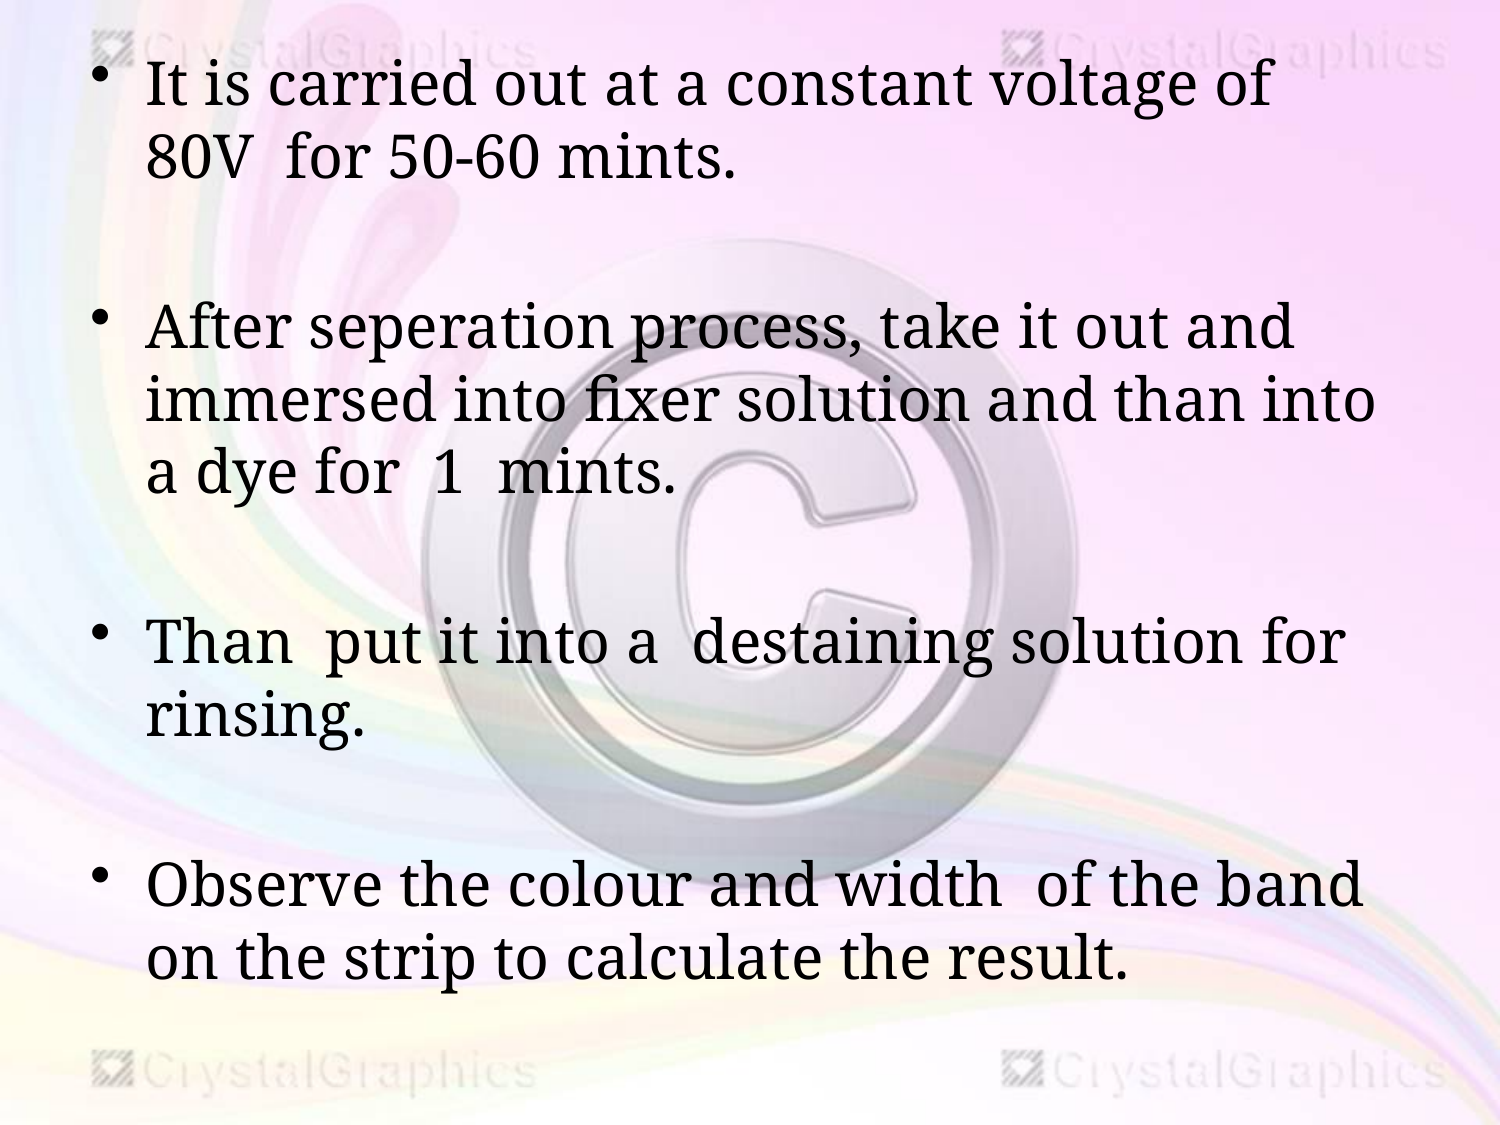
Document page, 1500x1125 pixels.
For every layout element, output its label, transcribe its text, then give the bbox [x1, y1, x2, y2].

picture [0, 0, 1500, 1125]
list It is carried out at a constant voltage of 80V for 50-60 mints. After seperation process, take it out and immersed into fixer solution and than into a dye for 1 mints. Than put it into a destaining solution for rinsing. Observe the colour and width of the band on the strip to calculate the result. [74, 37, 1426, 1006]
